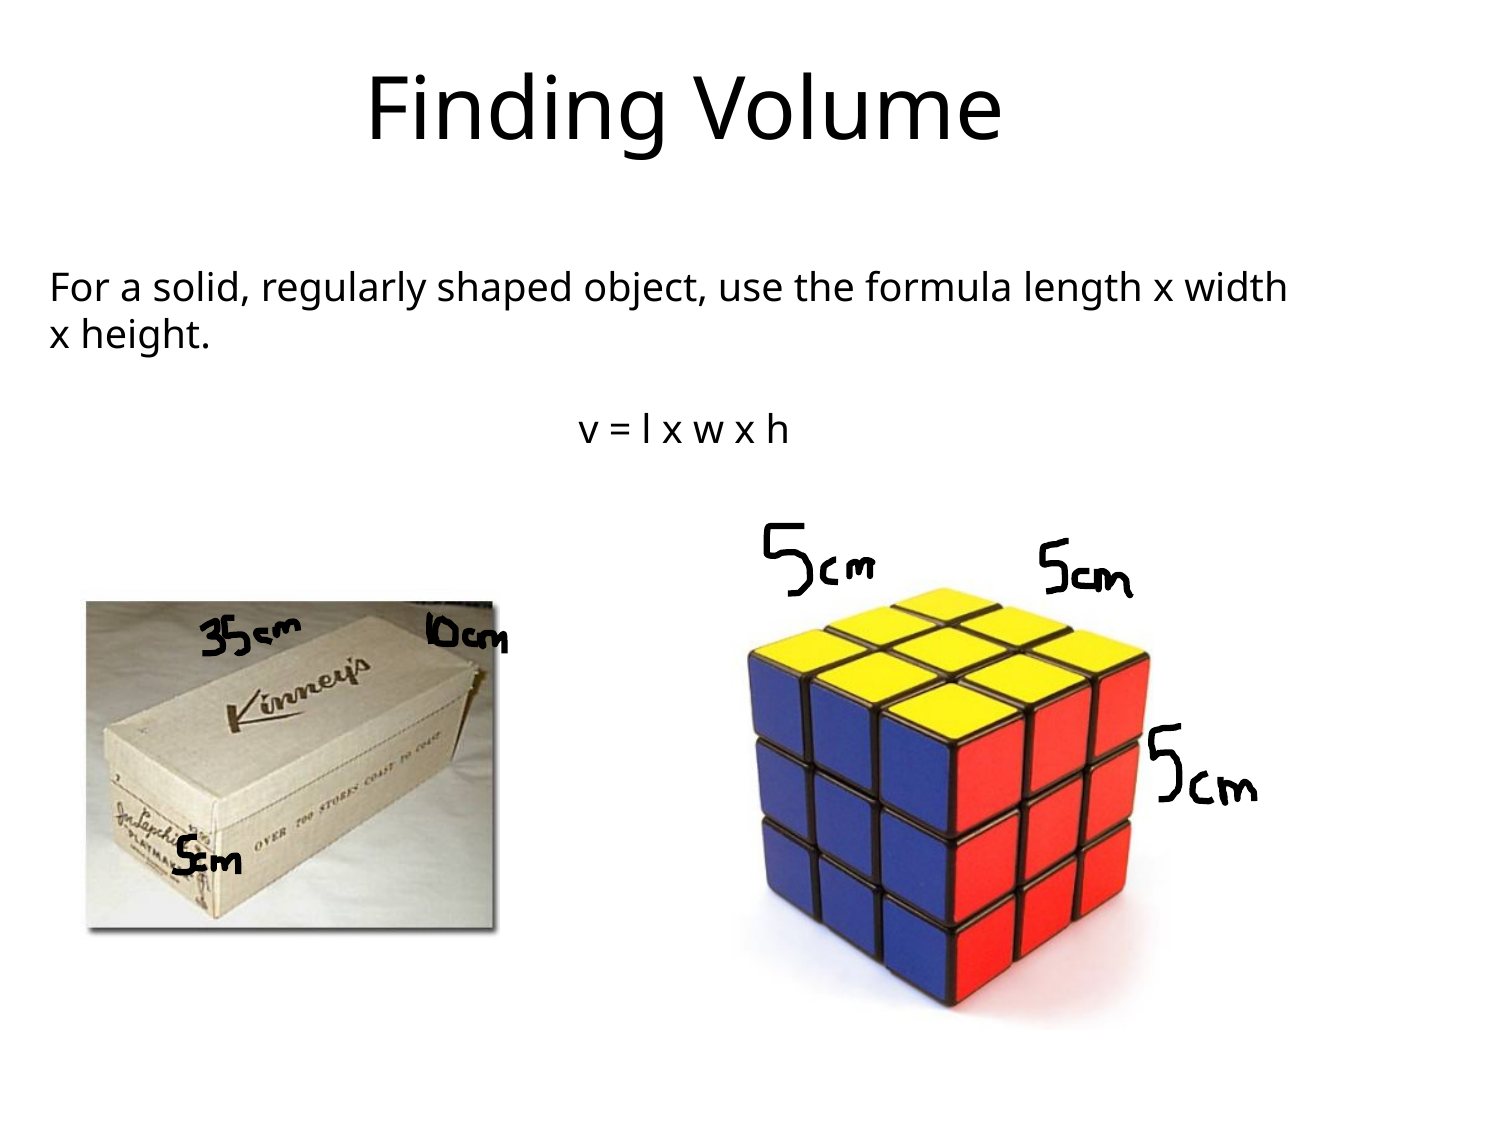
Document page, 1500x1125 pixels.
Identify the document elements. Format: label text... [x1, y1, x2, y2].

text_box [1150, 725, 1255, 804]
text_box [766, 526, 810, 577]
picture [80, 589, 500, 941]
text_box Finding Volume For a solid, regularly shaped object, use the formula length x width x height. v = l x w x h [35, 44, 1334, 459]
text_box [822, 540, 1132, 596]
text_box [200, 613, 505, 654]
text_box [172, 836, 239, 875]
picture [731, 579, 1171, 1030]
